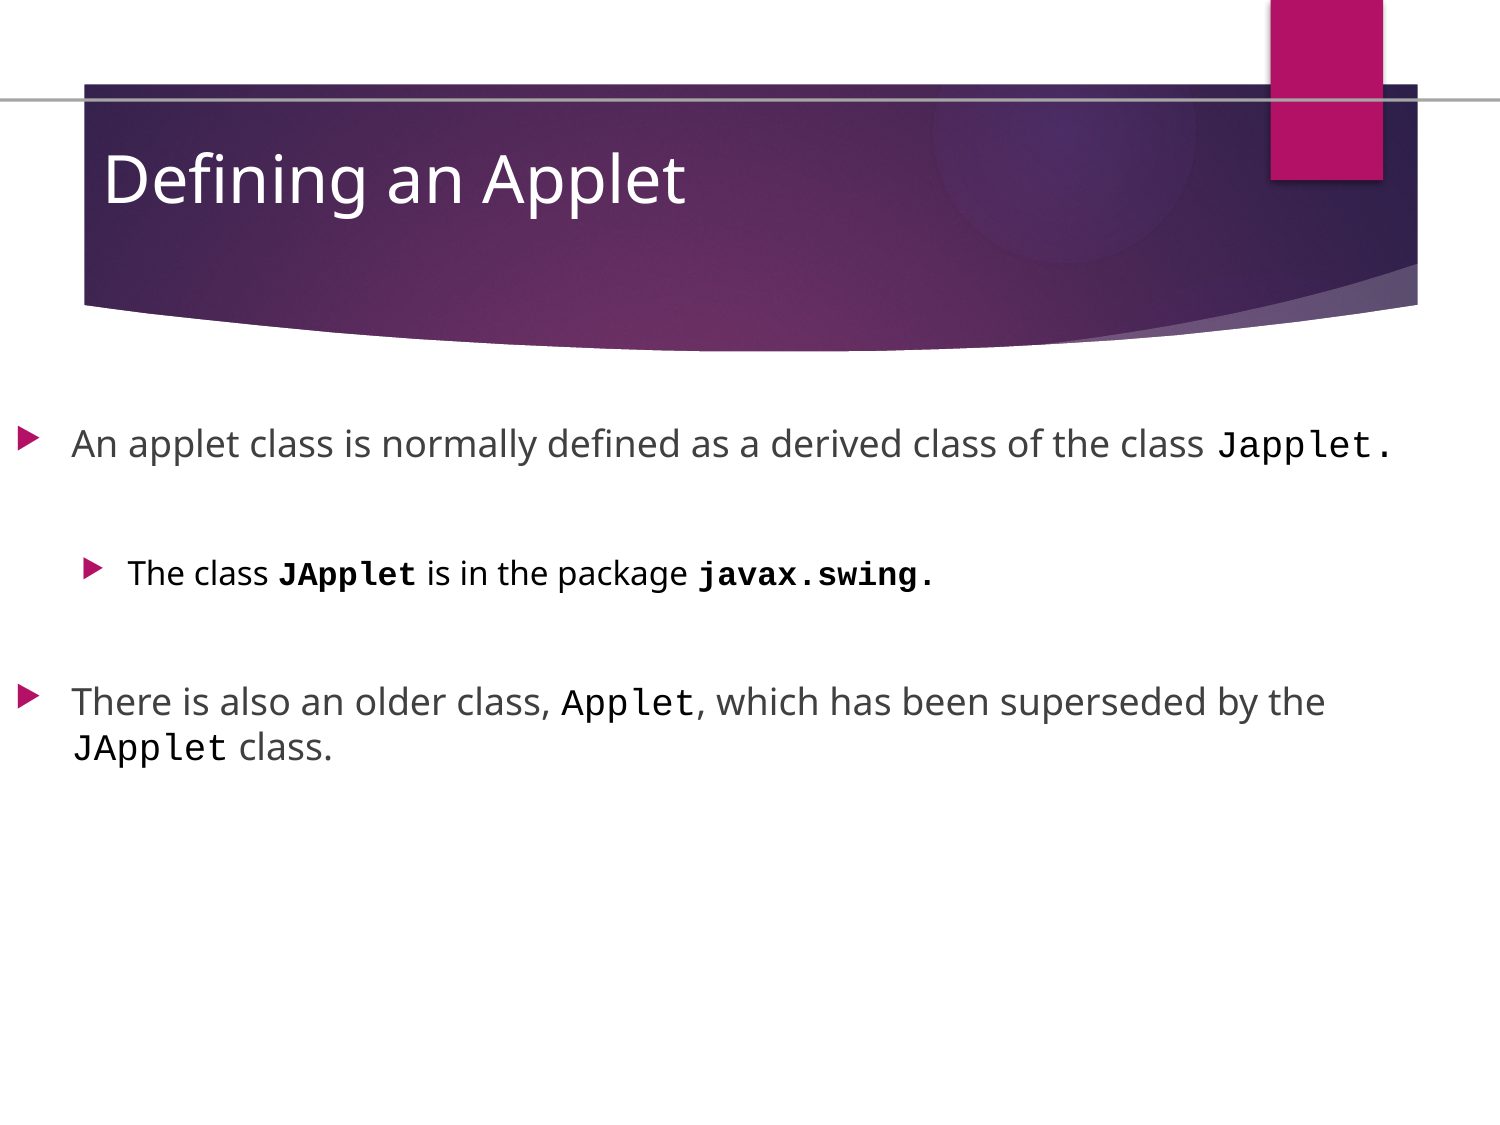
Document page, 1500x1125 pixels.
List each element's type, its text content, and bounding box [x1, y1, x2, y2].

list An applet class is normally defined as a derived class of the class Japplet. The class JApplet is in the package javax.swing. There is also an older class, Applet, which has been superseded by the JApplet class. [0, 412, 1475, 1125]
title Defining an Applet [87, 130, 1500, 224]
